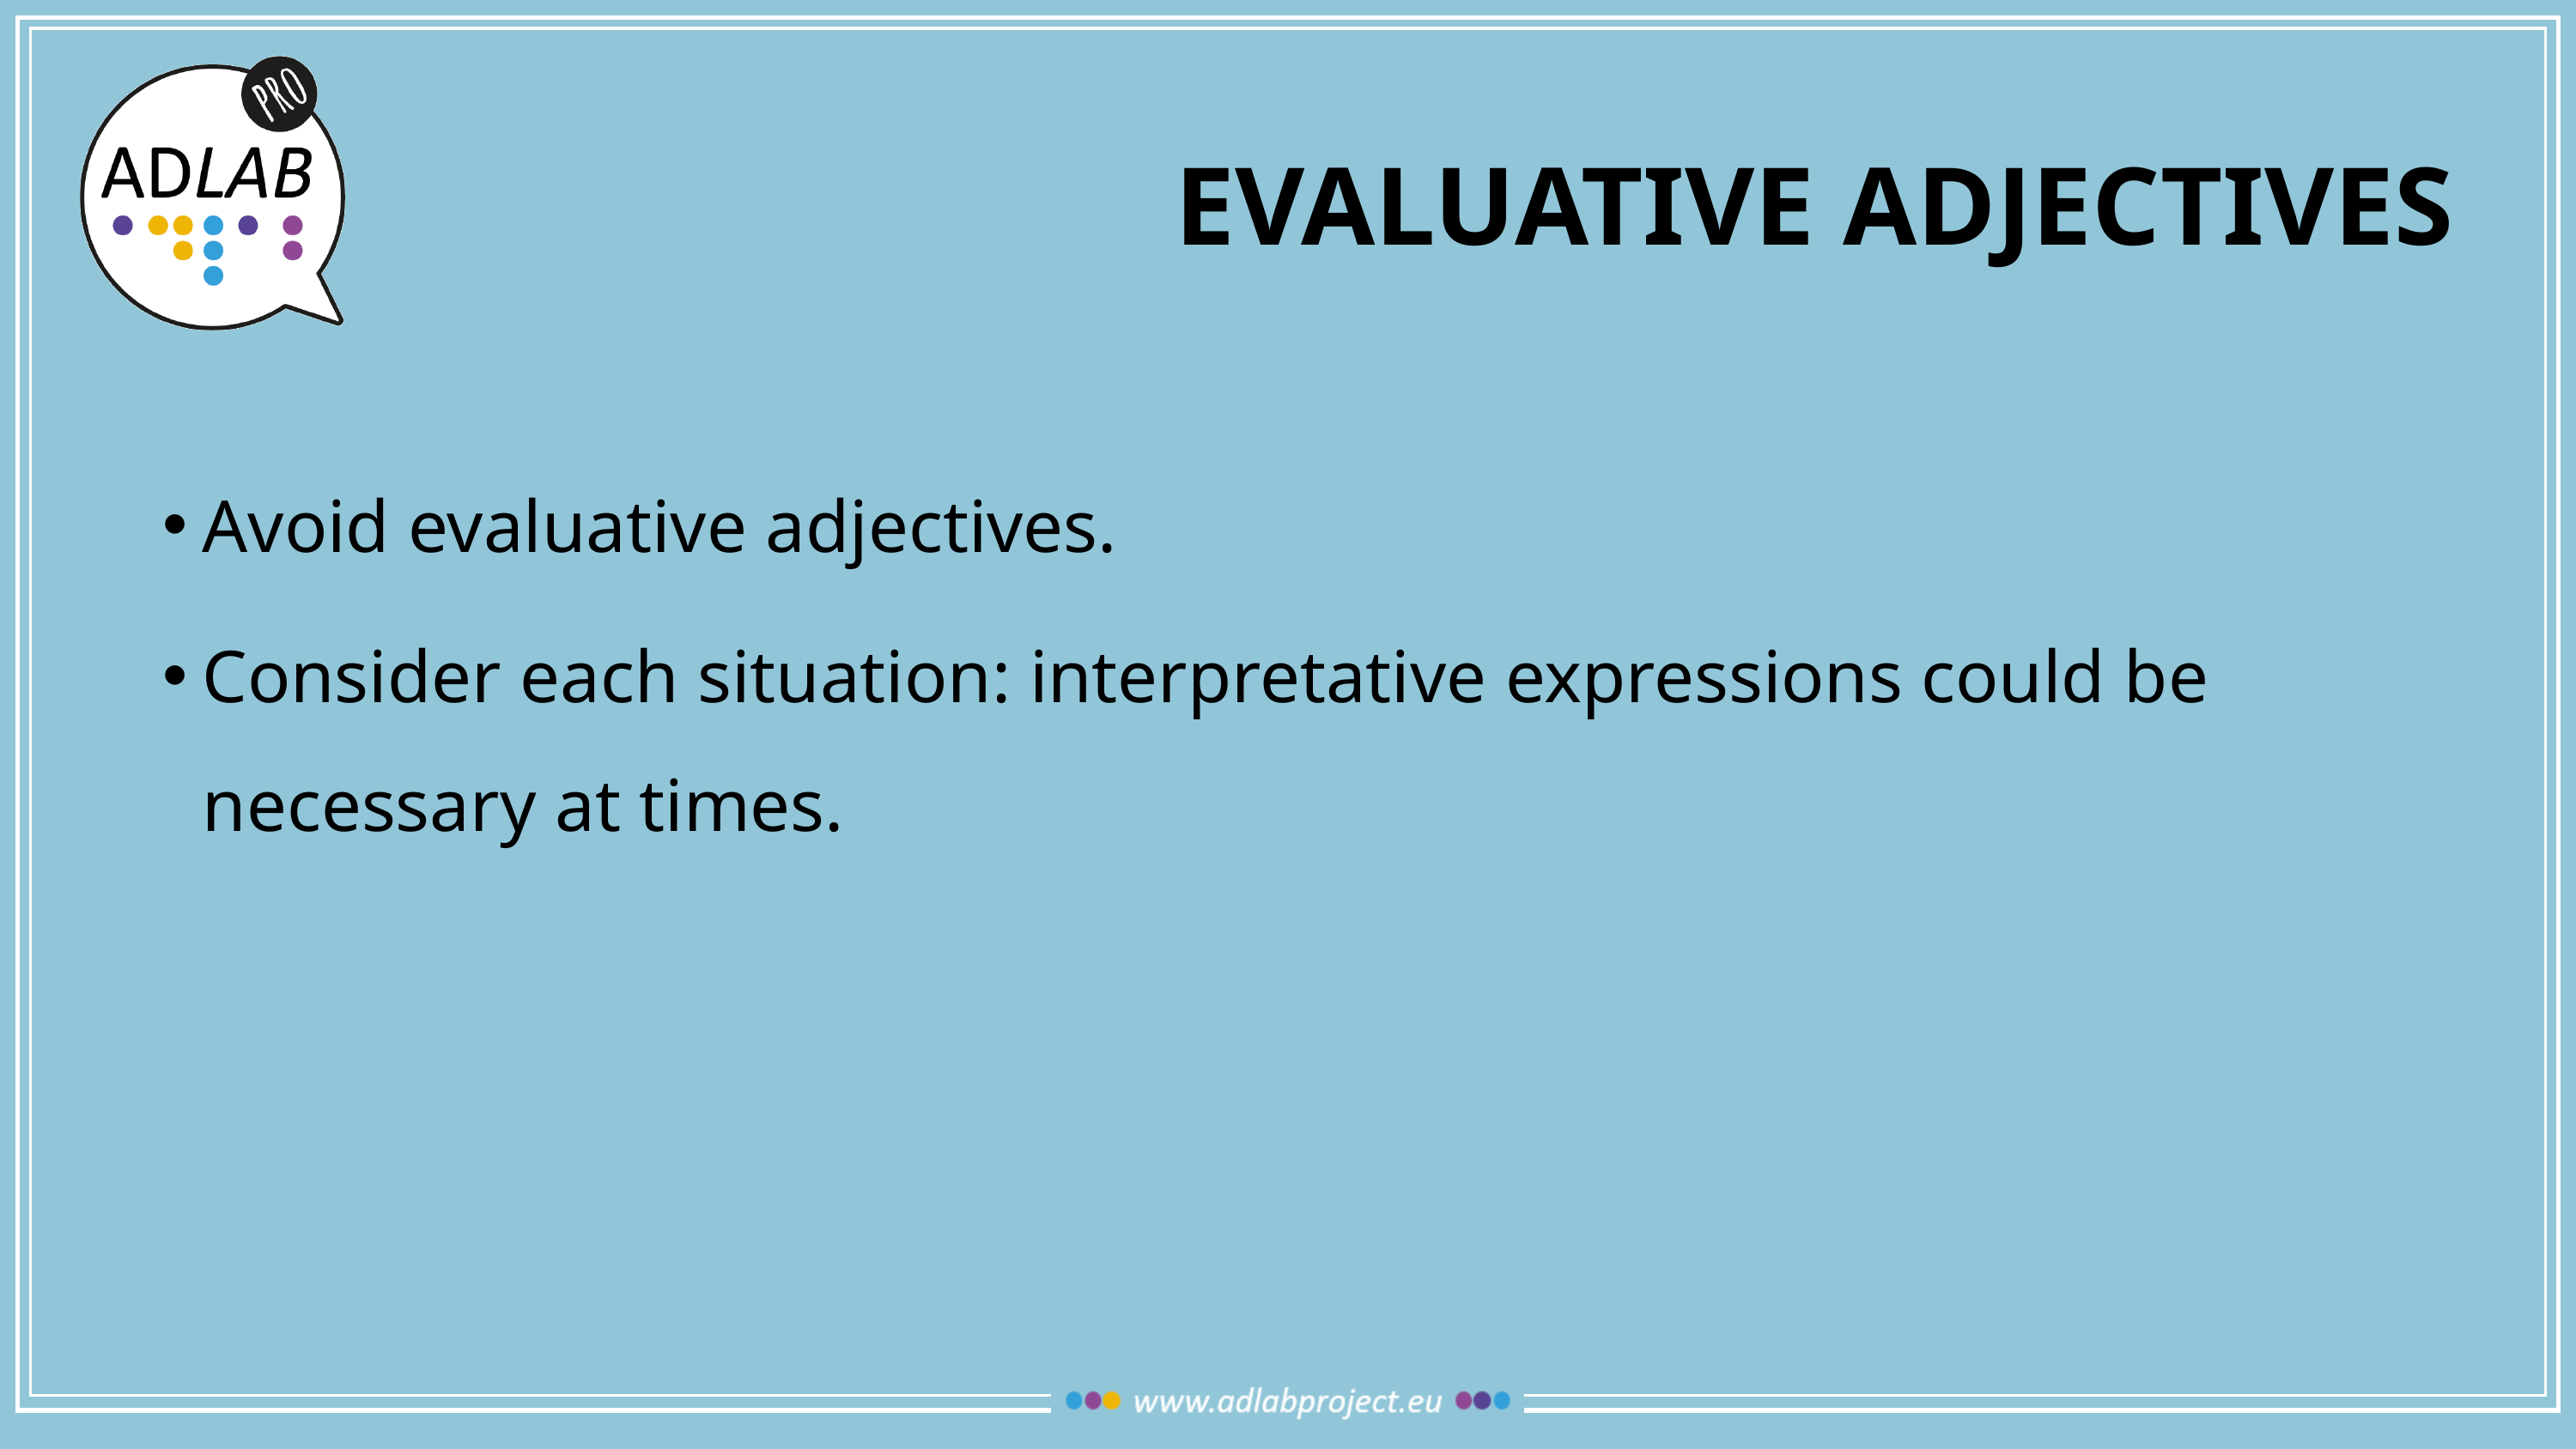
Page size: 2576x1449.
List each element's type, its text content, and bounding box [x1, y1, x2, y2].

title Evaluative adjectives [384, 70, 2467, 351]
picture [72, 49, 353, 330]
list Avoid evaluative adjectives. Consider each situation: interpretative expressions could be necessary at times. [150, 431, 2467, 1087]
picture [1051, 1378, 1524, 1429]
